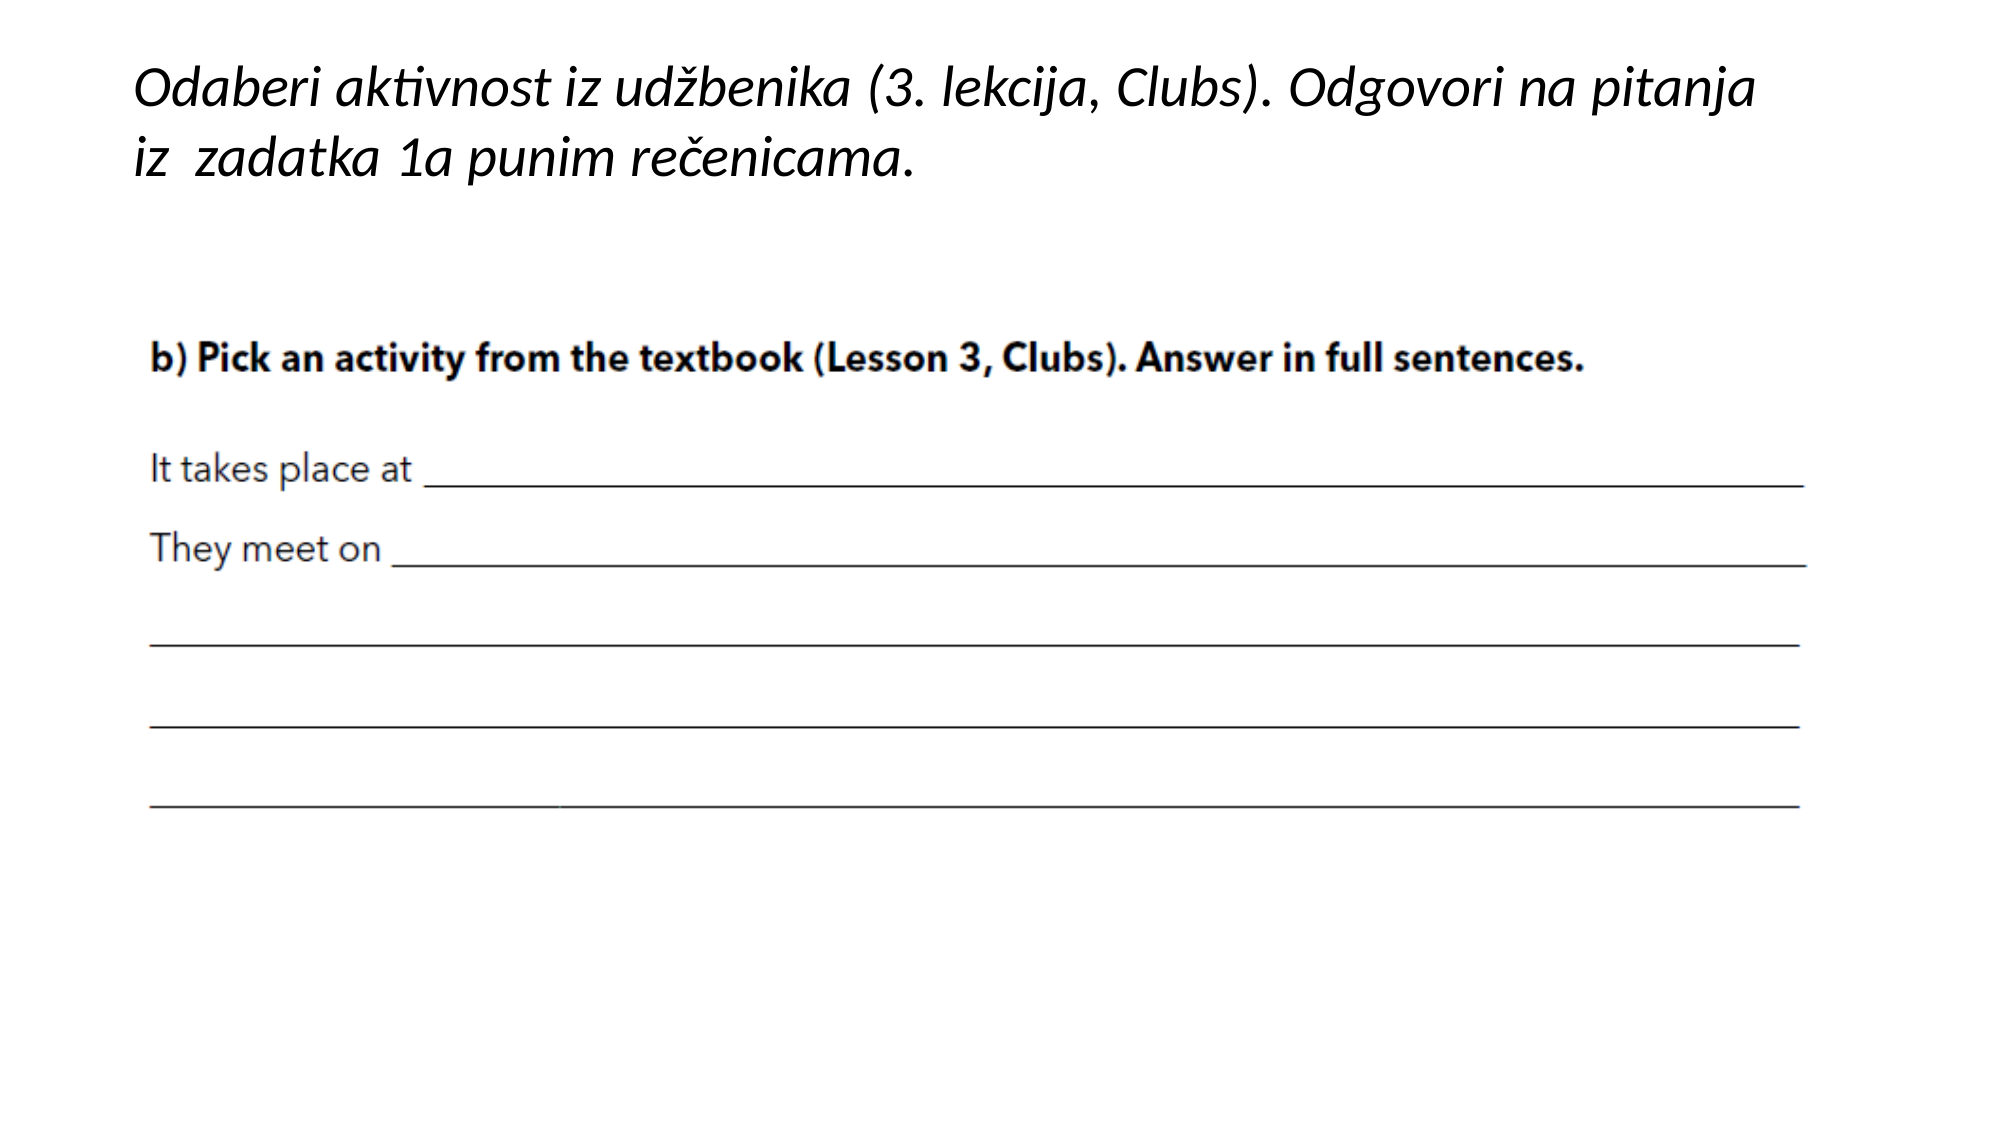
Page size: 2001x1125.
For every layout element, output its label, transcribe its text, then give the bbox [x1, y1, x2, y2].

picture [118, 317, 1821, 835]
text_box Odaberi aktivnost iz udžbenika (3. lekcija, Clubs). Odgovori na pitanja iz zadatka 1a punim rečenicama. [118, 41, 1784, 196]
